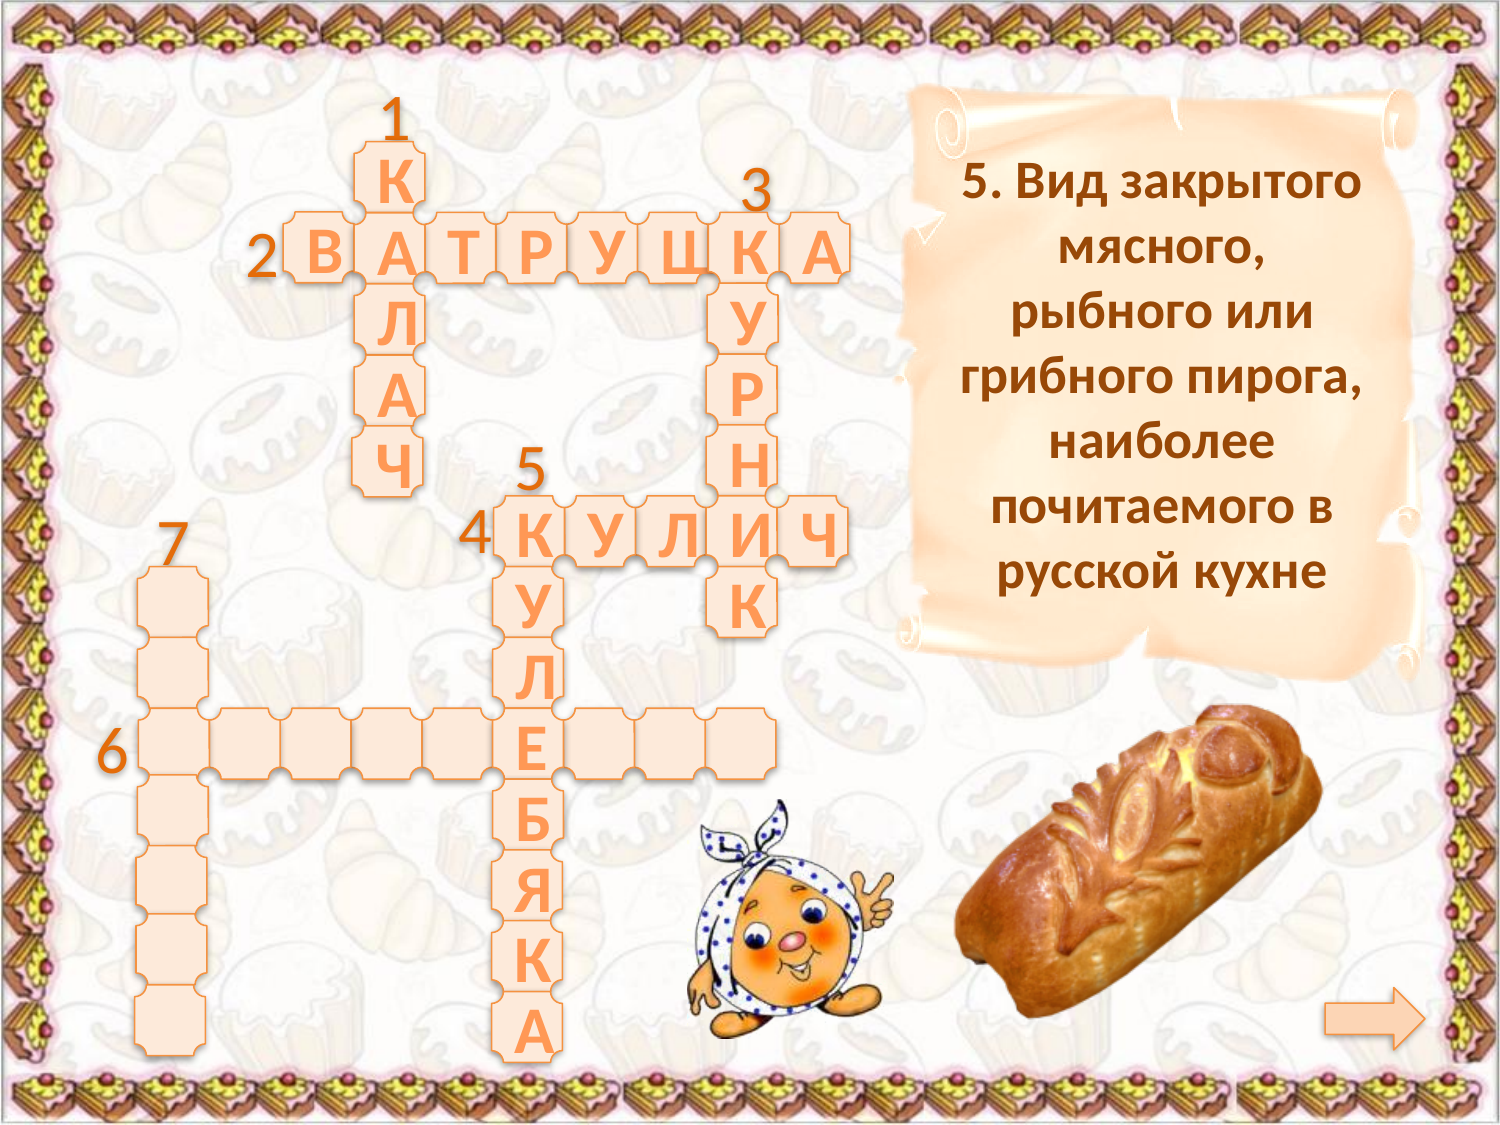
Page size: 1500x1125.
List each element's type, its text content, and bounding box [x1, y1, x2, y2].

text_box [135, 844, 208, 913]
text_box В [304, 211, 353, 284]
text_box Ч [351, 425, 424, 498]
text_box Б [491, 778, 565, 850]
text_box И [705, 495, 778, 566]
text_box 2 [224, 203, 301, 299]
text_box [706, 707, 777, 780]
text_box [353, 707, 423, 780]
text_box К [492, 495, 566, 566]
picture [0, 0, 1500, 1125]
text_box 1 [362, 66, 413, 141]
text_box [136, 565, 210, 637]
text_box [136, 774, 210, 846]
text_box [135, 913, 208, 985]
text_box 4 [437, 478, 513, 574]
text_box К [353, 140, 426, 212]
text_box Н [705, 424, 778, 495]
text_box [887, 74, 1429, 688]
text_box [281, 707, 352, 780]
text_box А [490, 990, 564, 1064]
text_box 3 [724, 137, 776, 219]
text_box [137, 707, 211, 776]
text_box У [706, 282, 779, 354]
text_box Л [637, 495, 704, 568]
text_box Е [491, 707, 565, 777]
text_box Ш [638, 211, 706, 285]
text_box Л [491, 636, 565, 707]
text_box К [707, 211, 780, 284]
text_box [210, 707, 281, 780]
text_box Т [426, 211, 497, 285]
text_box [423, 707, 491, 780]
text_box А [353, 354, 426, 425]
text_box К [705, 565, 778, 639]
text_box А [781, 211, 851, 284]
text_box Л [353, 282, 426, 354]
text_box [136, 636, 210, 707]
text_box Ч [778, 495, 849, 568]
text_box [1324, 986, 1426, 1051]
text_box А [353, 212, 426, 283]
text_box Я [490, 849, 564, 920]
text_box 7 [141, 491, 205, 575]
text_box Р [705, 353, 778, 424]
text_box 5 [499, 416, 563, 504]
text_box [133, 984, 207, 1057]
text_box К [490, 919, 564, 991]
text_box У [491, 565, 565, 636]
text_box Р [497, 211, 568, 285]
text_box [635, 707, 706, 780]
text_box У [569, 211, 639, 285]
text_box У [565, 495, 637, 568]
text_box 6 [74, 699, 151, 795]
text_box [565, 707, 636, 780]
